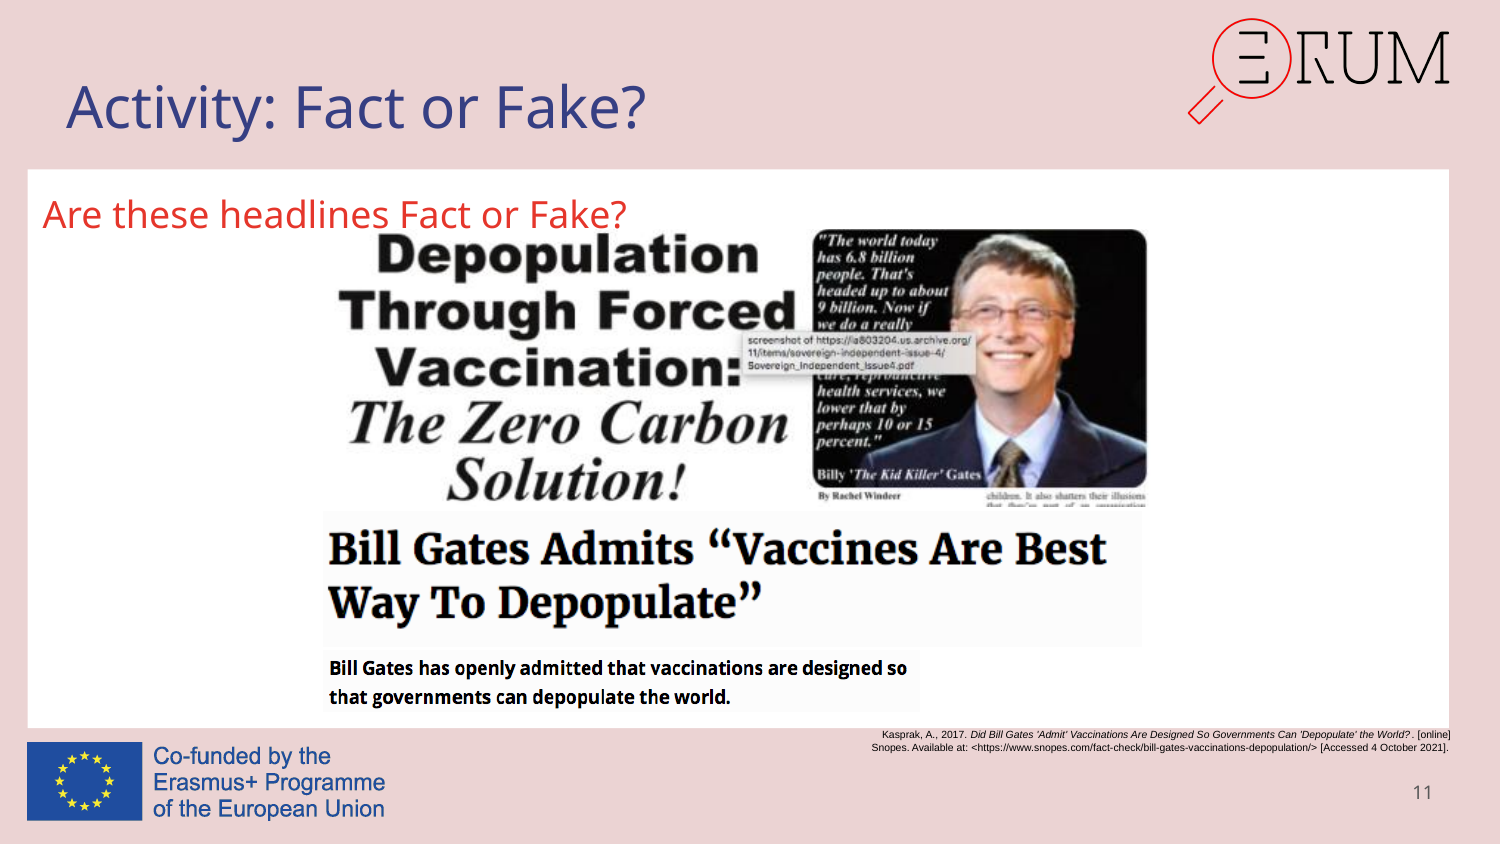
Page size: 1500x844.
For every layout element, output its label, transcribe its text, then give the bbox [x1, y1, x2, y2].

title Activity: Fact or Fake? [51, 55, 1168, 150]
picture [1136, 0, 1500, 137]
text_box Kasprak, A., 2017. Did Bill Gates 'Admit' Vaccinations Are Designed So Governments Can 'Depopulate' the World?. [online] Snopes. Available at: <https://www.snopes.com/fact-check/bill-gates-vaccinations-depopulation/> [Accessed 4 October 2021]. [846, 715, 1467, 766]
slide_number 11 [1358, 766, 1449, 826]
picture [323, 229, 1153, 508]
picture [27, 742, 385, 821]
picture [323, 510, 1142, 647]
list Are these headlines Fact or Fake? [27, 169, 1449, 729]
picture [323, 650, 920, 712]
